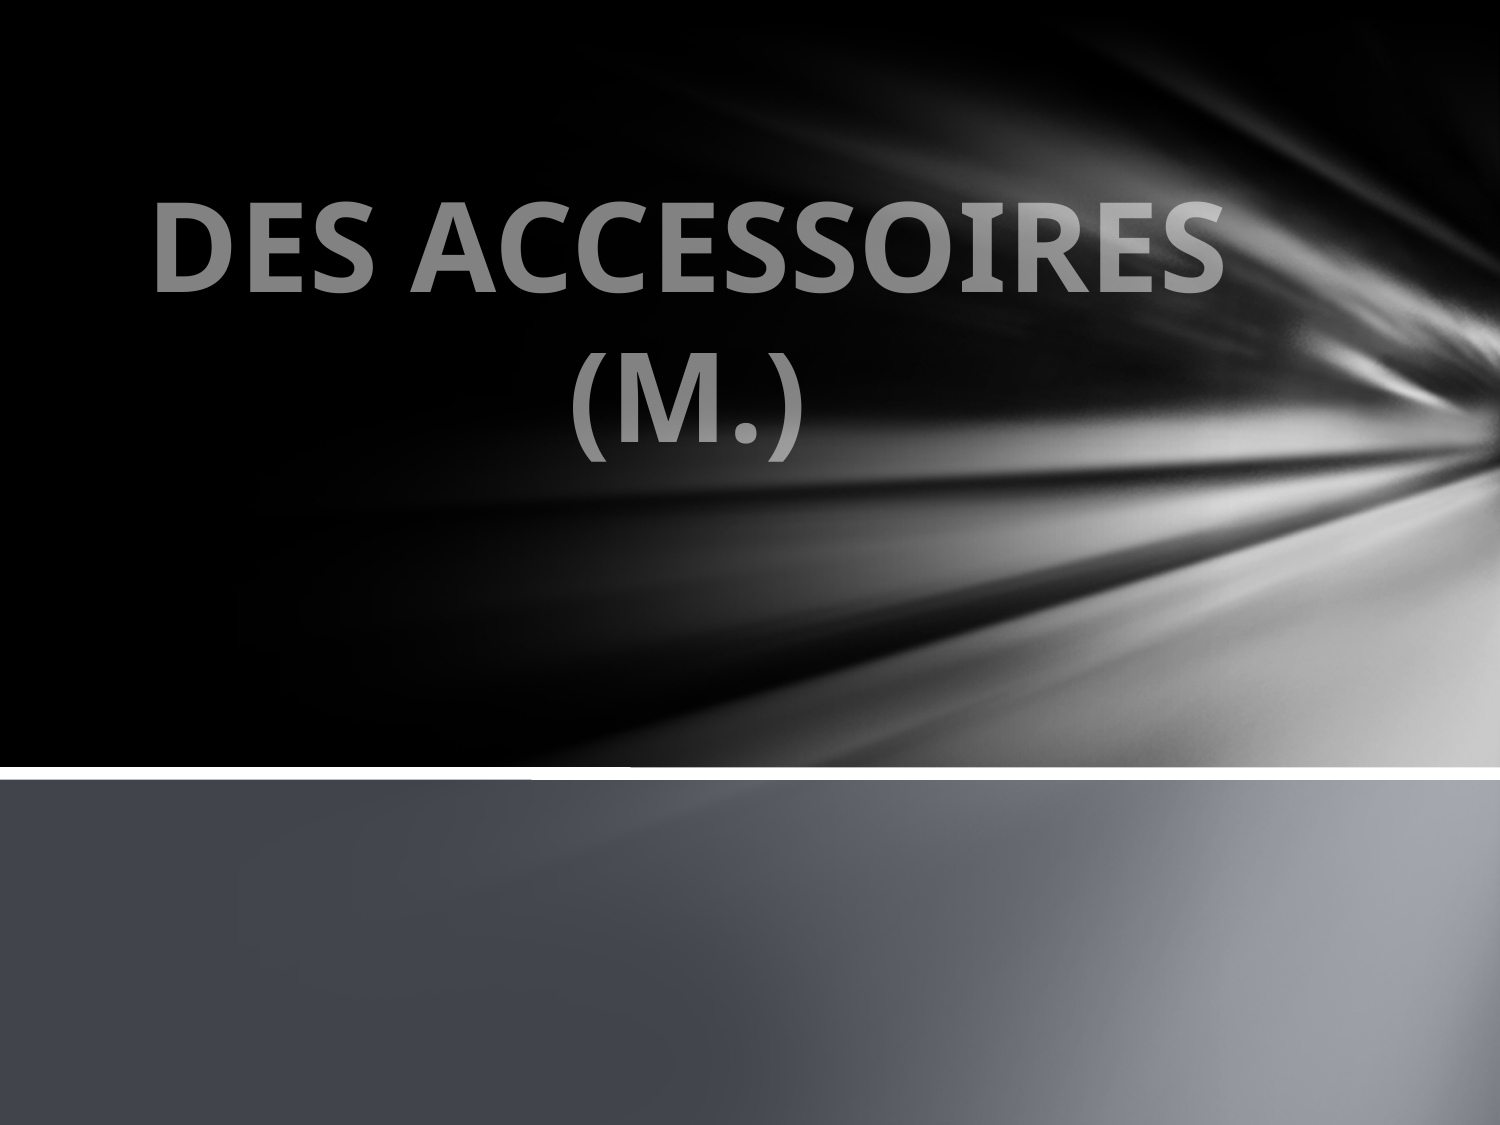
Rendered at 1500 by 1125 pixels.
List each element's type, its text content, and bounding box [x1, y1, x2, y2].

title DES ACCESSOIRES (M.) [57, 75, 1318, 475]
